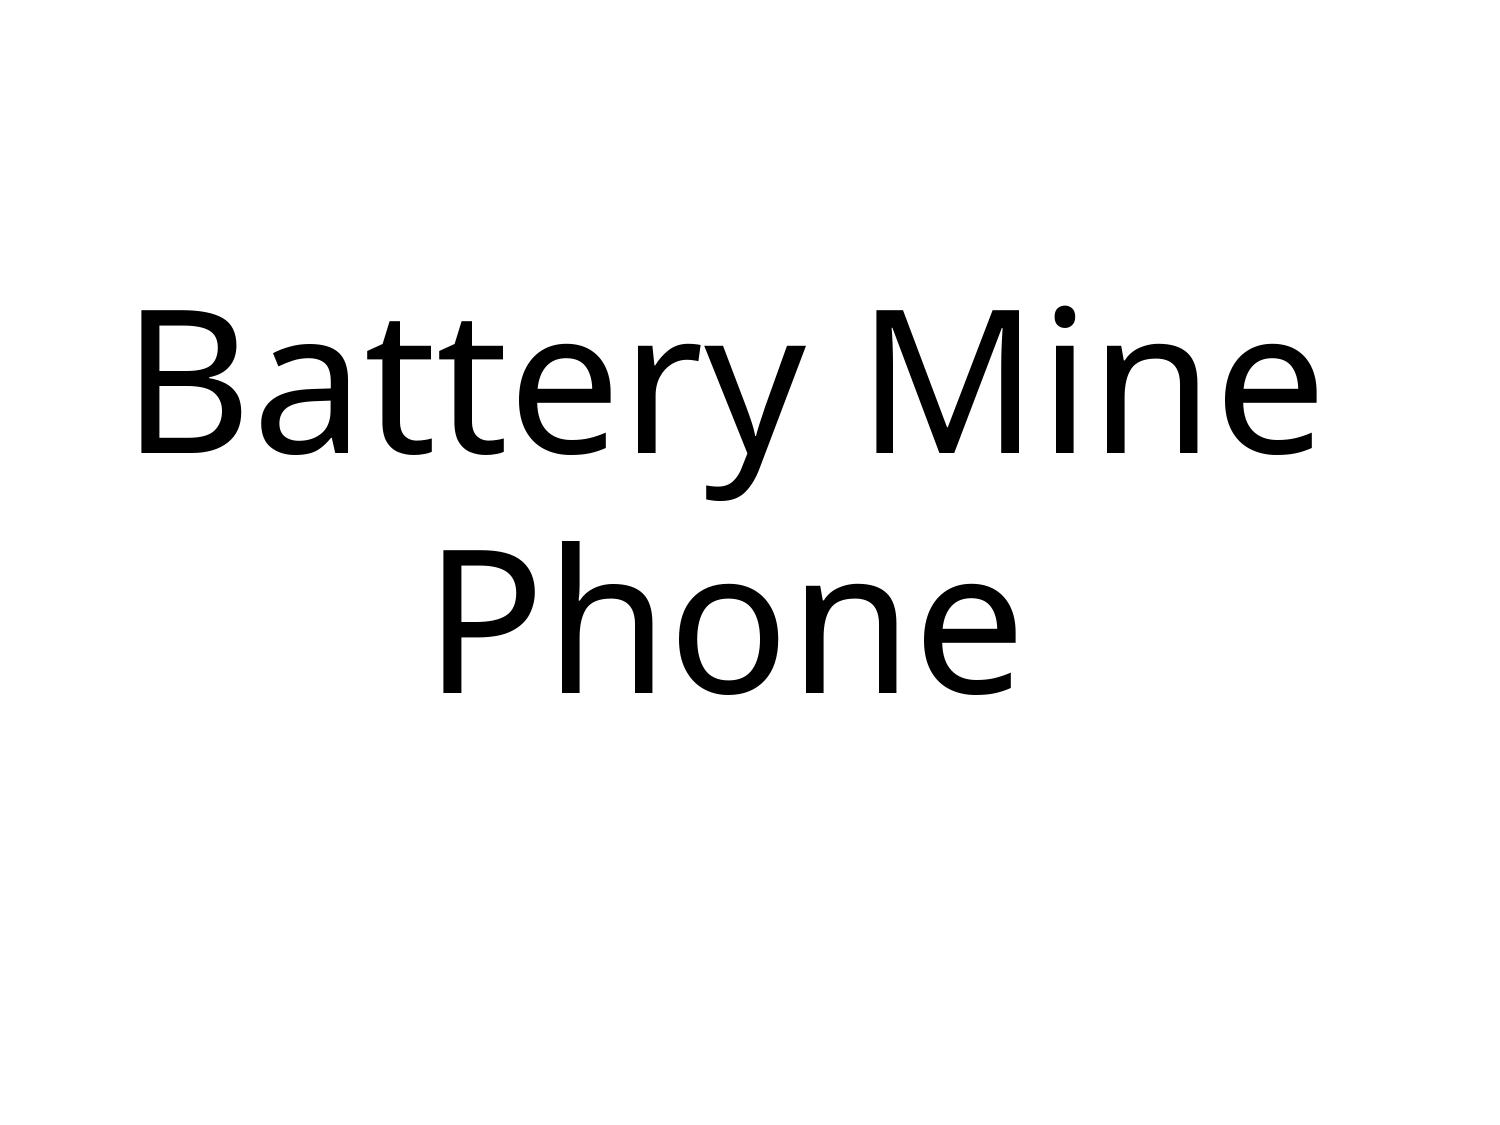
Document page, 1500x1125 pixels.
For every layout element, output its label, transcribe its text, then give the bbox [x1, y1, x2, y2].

title Battery Mine Phone [50, 399, 1400, 588]
